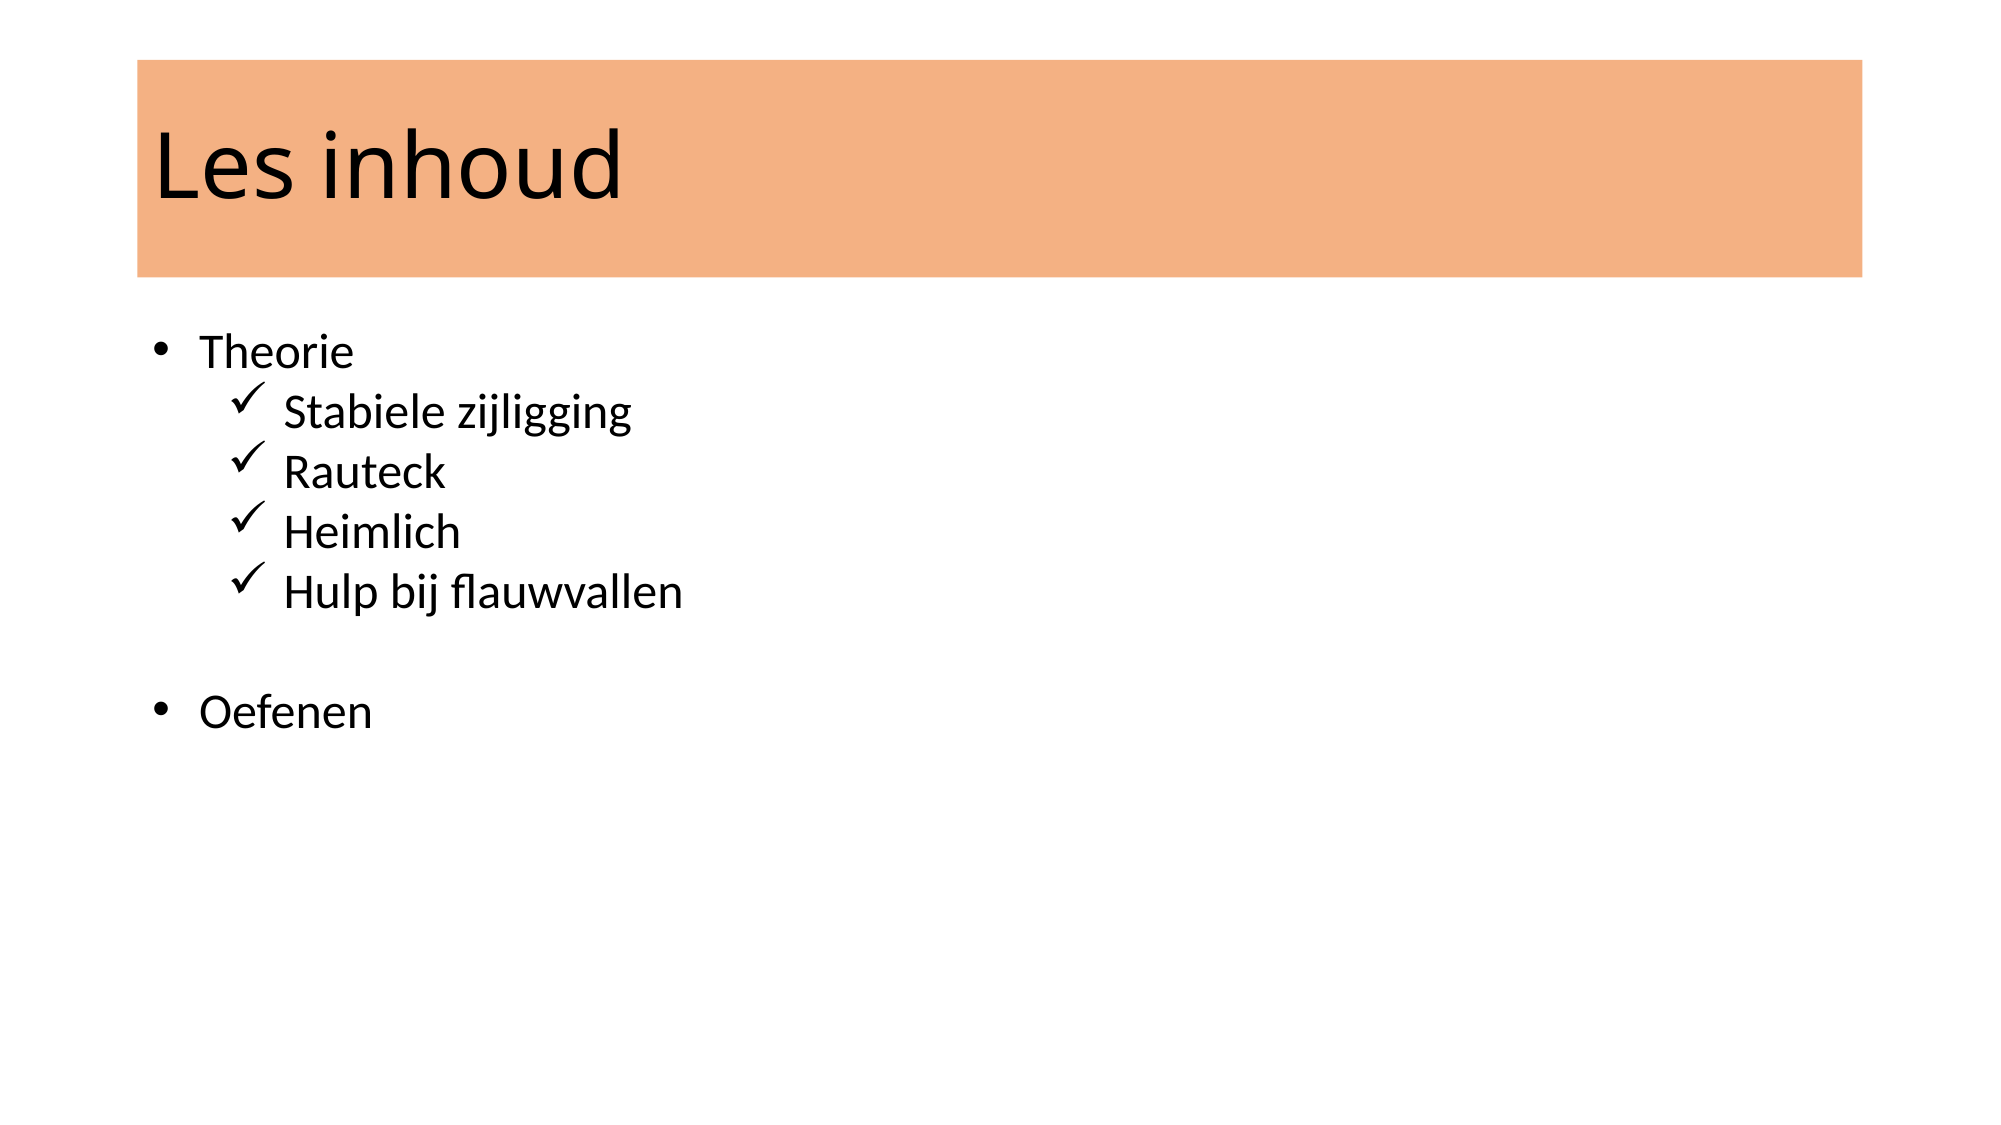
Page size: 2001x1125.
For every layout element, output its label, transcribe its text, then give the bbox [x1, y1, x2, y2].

title Les inhoud [137, 59, 1863, 278]
text_box Theorie Stabiele zijligging Rauteck Heimlich Hulp bij flauwvallen Oefenen [137, 310, 1807, 746]
